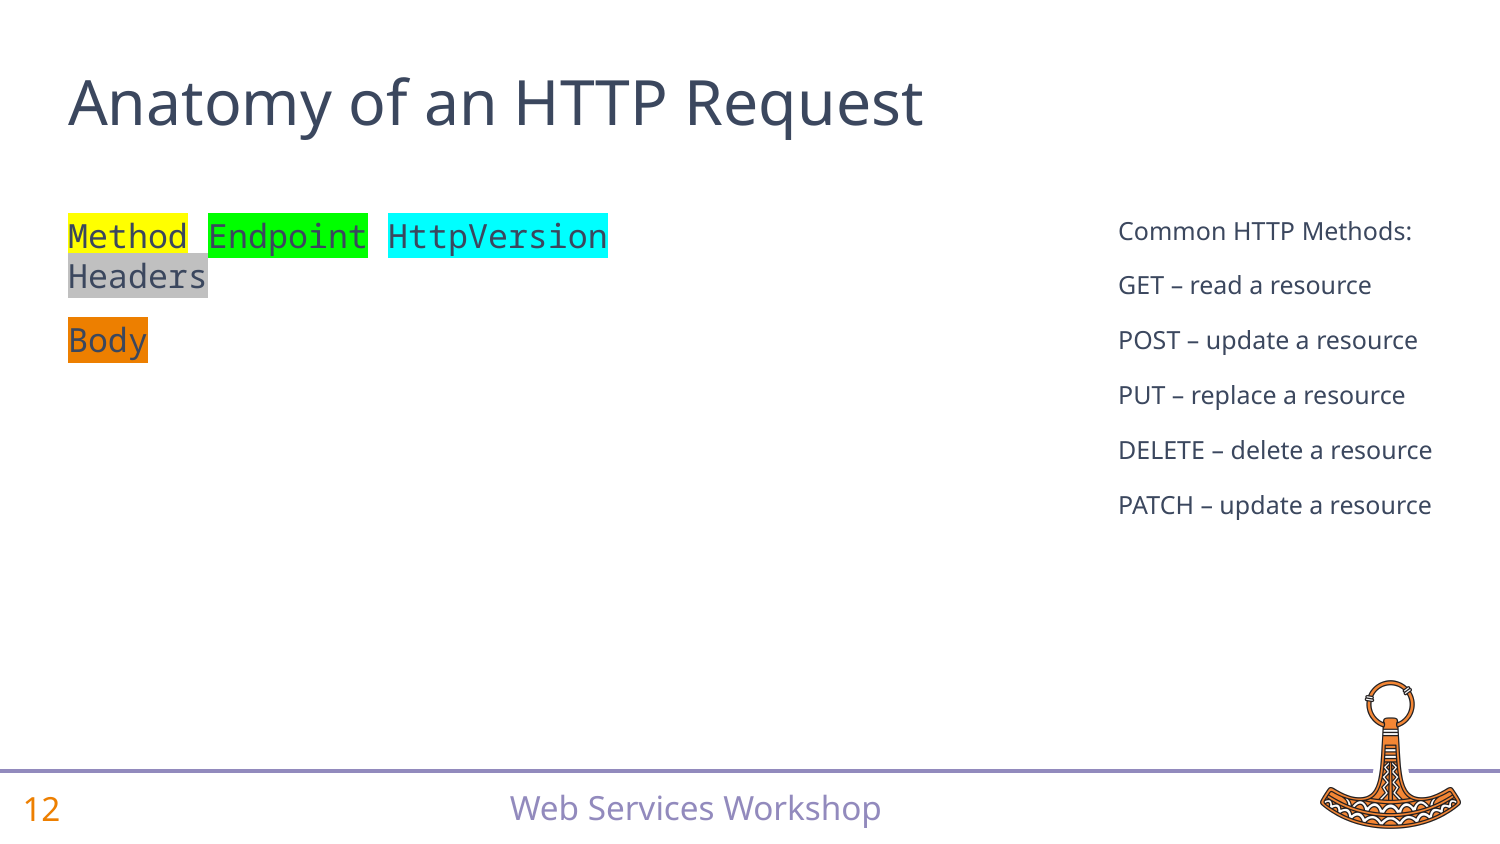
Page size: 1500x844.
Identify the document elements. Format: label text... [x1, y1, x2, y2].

picture [1320, 680, 1461, 829]
list Method Endpoint HttpVersion Headers Body [53, 207, 1053, 740]
list Common HTTP Methods: GET – read a resource POST – update a resource PUT – replace a resource DELETE – delete a resource PATCH – update a resource [1103, 207, 1453, 740]
title Anatomy of an HTTP Request [53, 43, 1203, 157]
